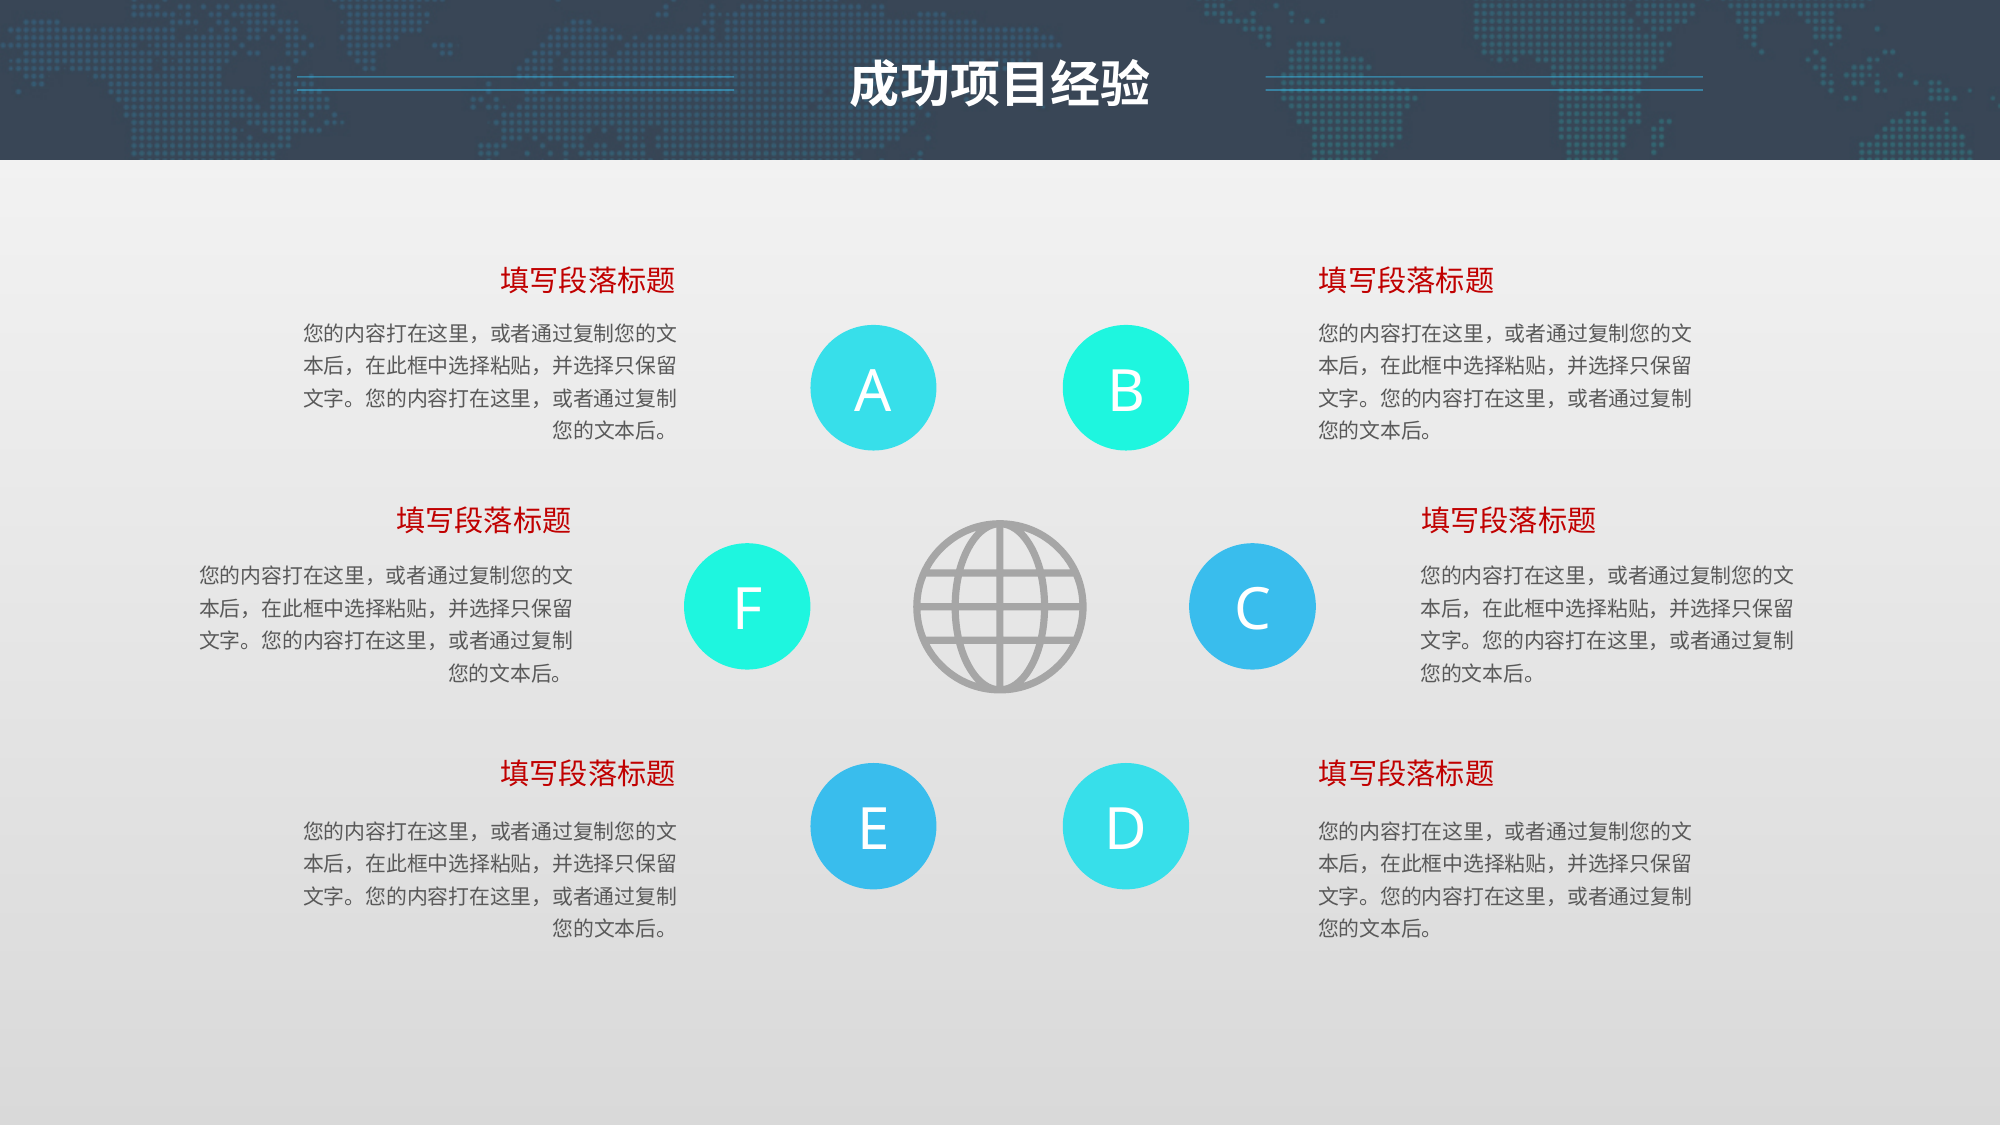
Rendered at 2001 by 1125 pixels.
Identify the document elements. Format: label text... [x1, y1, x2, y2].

text_box 您的内容打在这里，或者通过复制您的文本后，在此框中选择粘贴，并选择只保留文字。您的内容打在这里，或者通过复制您的文本后。 [177, 548, 588, 693]
text_box 您的内容打在这里，或者通过复制您的文本后，在此框中选择粘贴，并选择只保留文字。您的内容打在这里，或者通过复制您的文本后。 [1405, 548, 1816, 693]
text_box 您的内容打在这里，或者通过复制您的文本后，在此框中选择粘贴，并选择只保留文字。您的内容打在这里，或者通过复制您的文本后。 [1303, 305, 1714, 451]
text_box 成功项目经验 [835, 98, 1165, 121]
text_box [296, 76, 1704, 91]
text_box 成功项目经验 [835, 45, 1165, 75]
text_box 填写段落标题 [1304, 255, 1510, 305]
text_box 您的内容打在这里，或者通过复制您的文本后，在此框中选择粘贴，并选择只保留文字。您的内容打在这里，或者通过复制您的文本后。 [281, 803, 692, 949]
text_box 您的内容打在这里，或者通过复制您的文本后，在此框中选择粘贴，并选择只保留文字。您的内容打在这里，或者通过复制您的文本后。 [281, 305, 692, 451]
text_box [911, 518, 1089, 696]
text_box F [681, 541, 813, 672]
text_box 您的内容打在这里，或者通过复制您的文本后，在此框中选择粘贴，并选择只保留文字。您的内容打在这里，或者通过复制您的文本后。 [1303, 803, 1714, 949]
text_box 填写段落标题 [485, 747, 691, 798]
text_box B [1060, 322, 1192, 453]
text_box 填写段落标题 [1406, 494, 1612, 545]
text_box D [1060, 760, 1192, 892]
text_box 填写段落标题 [1304, 747, 1510, 798]
text_box 填写段落标题 [485, 255, 691, 305]
text_box 填写段落标题 [381, 494, 587, 545]
picture [0, 0, 2000, 161]
text_box A [808, 322, 939, 453]
text_box E [808, 760, 939, 892]
text_box C [1187, 541, 1318, 672]
